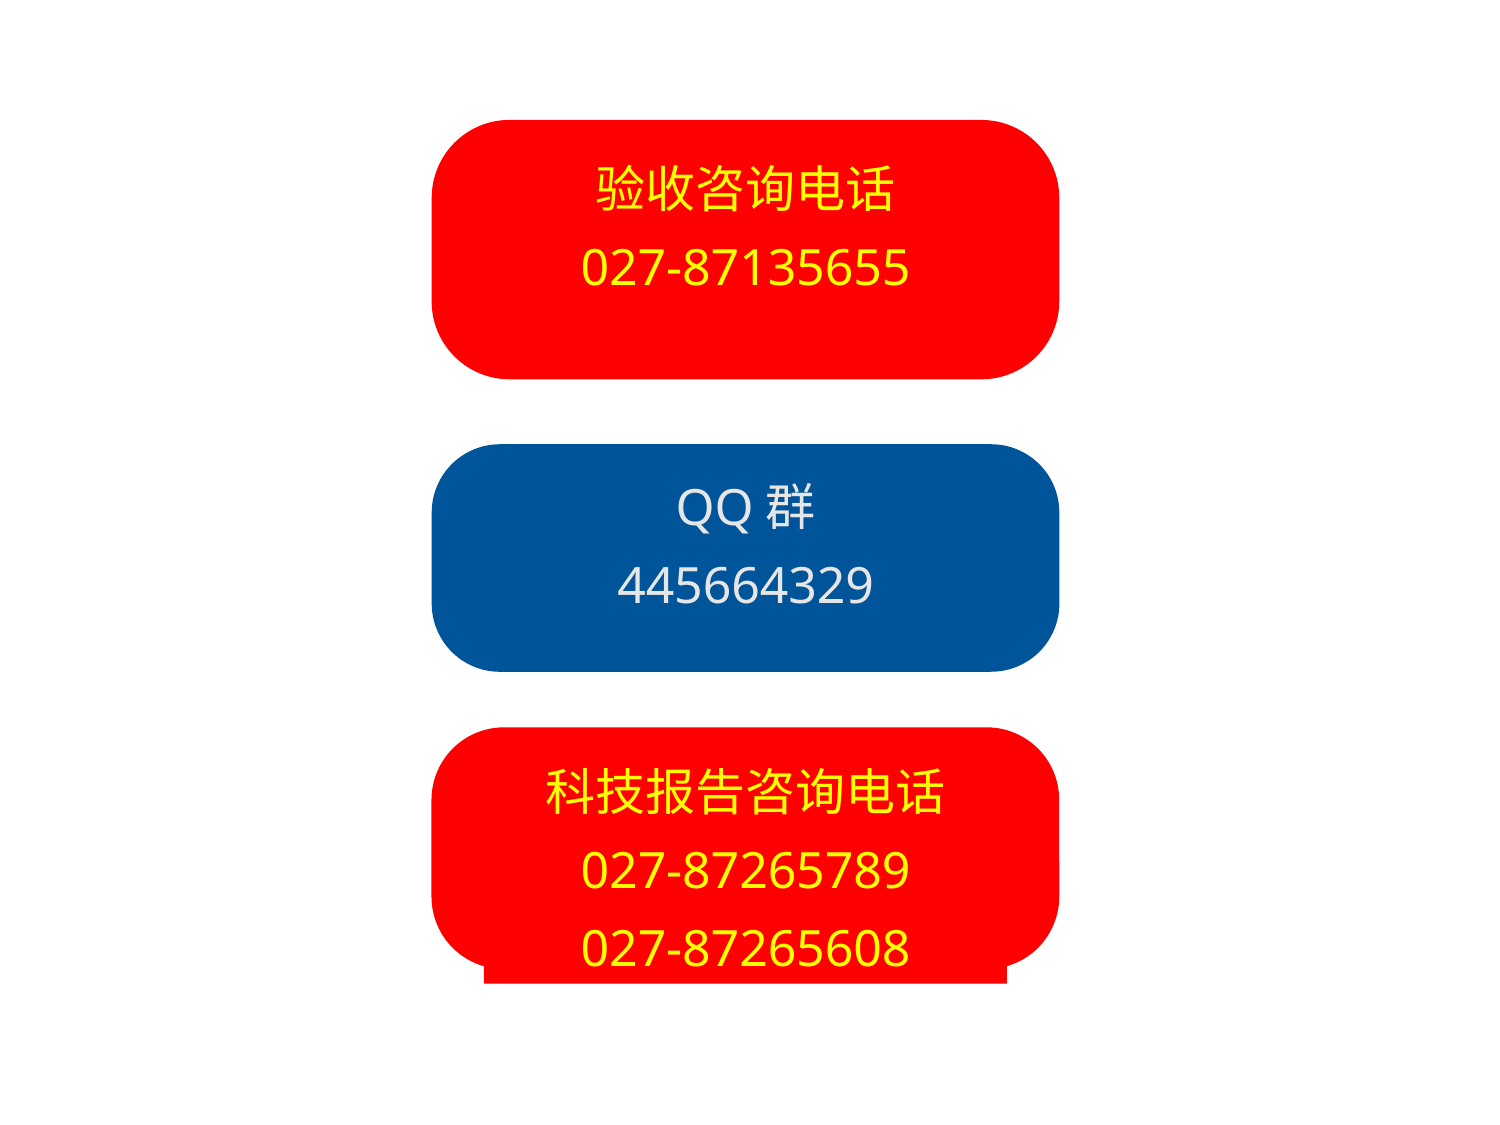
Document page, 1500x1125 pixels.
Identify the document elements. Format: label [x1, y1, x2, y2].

text_box [431, 444, 1060, 672]
text_box [431, 727, 1060, 987]
text_box [431, 119, 1060, 380]
